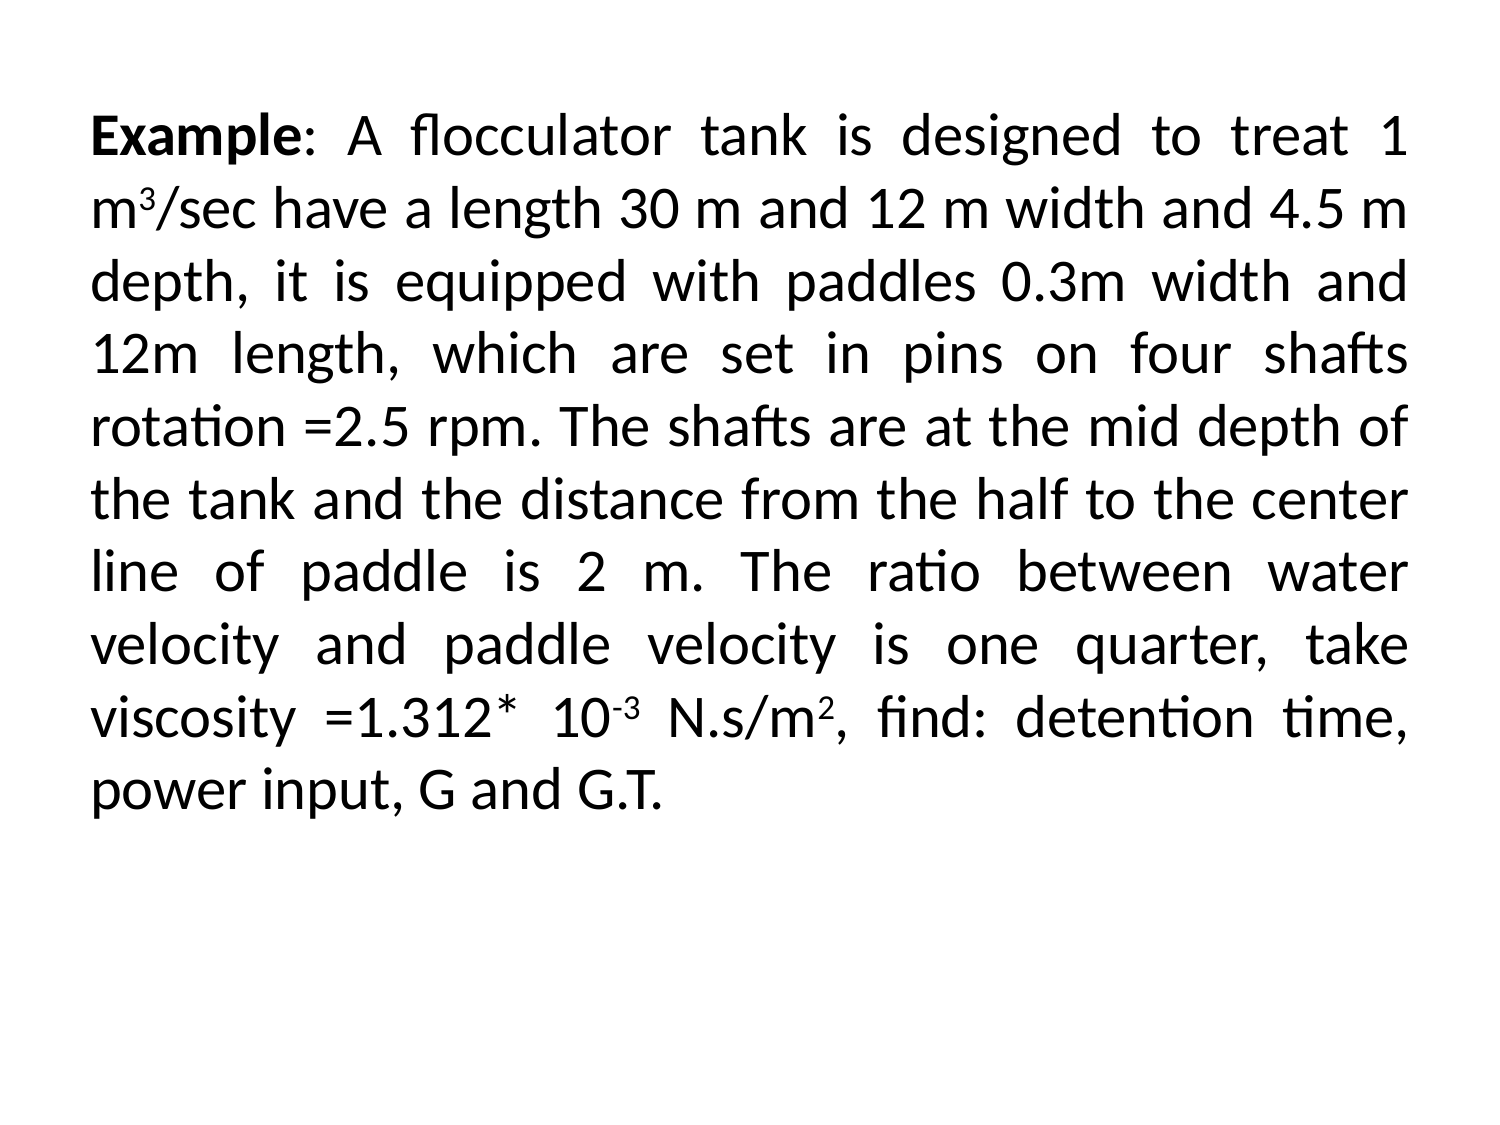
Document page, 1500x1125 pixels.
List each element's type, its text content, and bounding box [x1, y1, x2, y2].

list Example: A flocculator tank is designed to treat 1 m3/sec have a length 30 m and 12 m width and 4.5 m depth, it is equipped with paddles 0.3m width and 12m length, which are set in pins on four shafts rotation =2.5 rpm. The shafts are at the mid depth of the tank and the distance from the half to the center line of paddle is 2 m. The ratio between water velocity and paddle velocity is one quarter, take viscosity =1.312* 10-3 N.s/m2, find: detention time, power input, G and G.T. [75, 87, 1425, 830]
